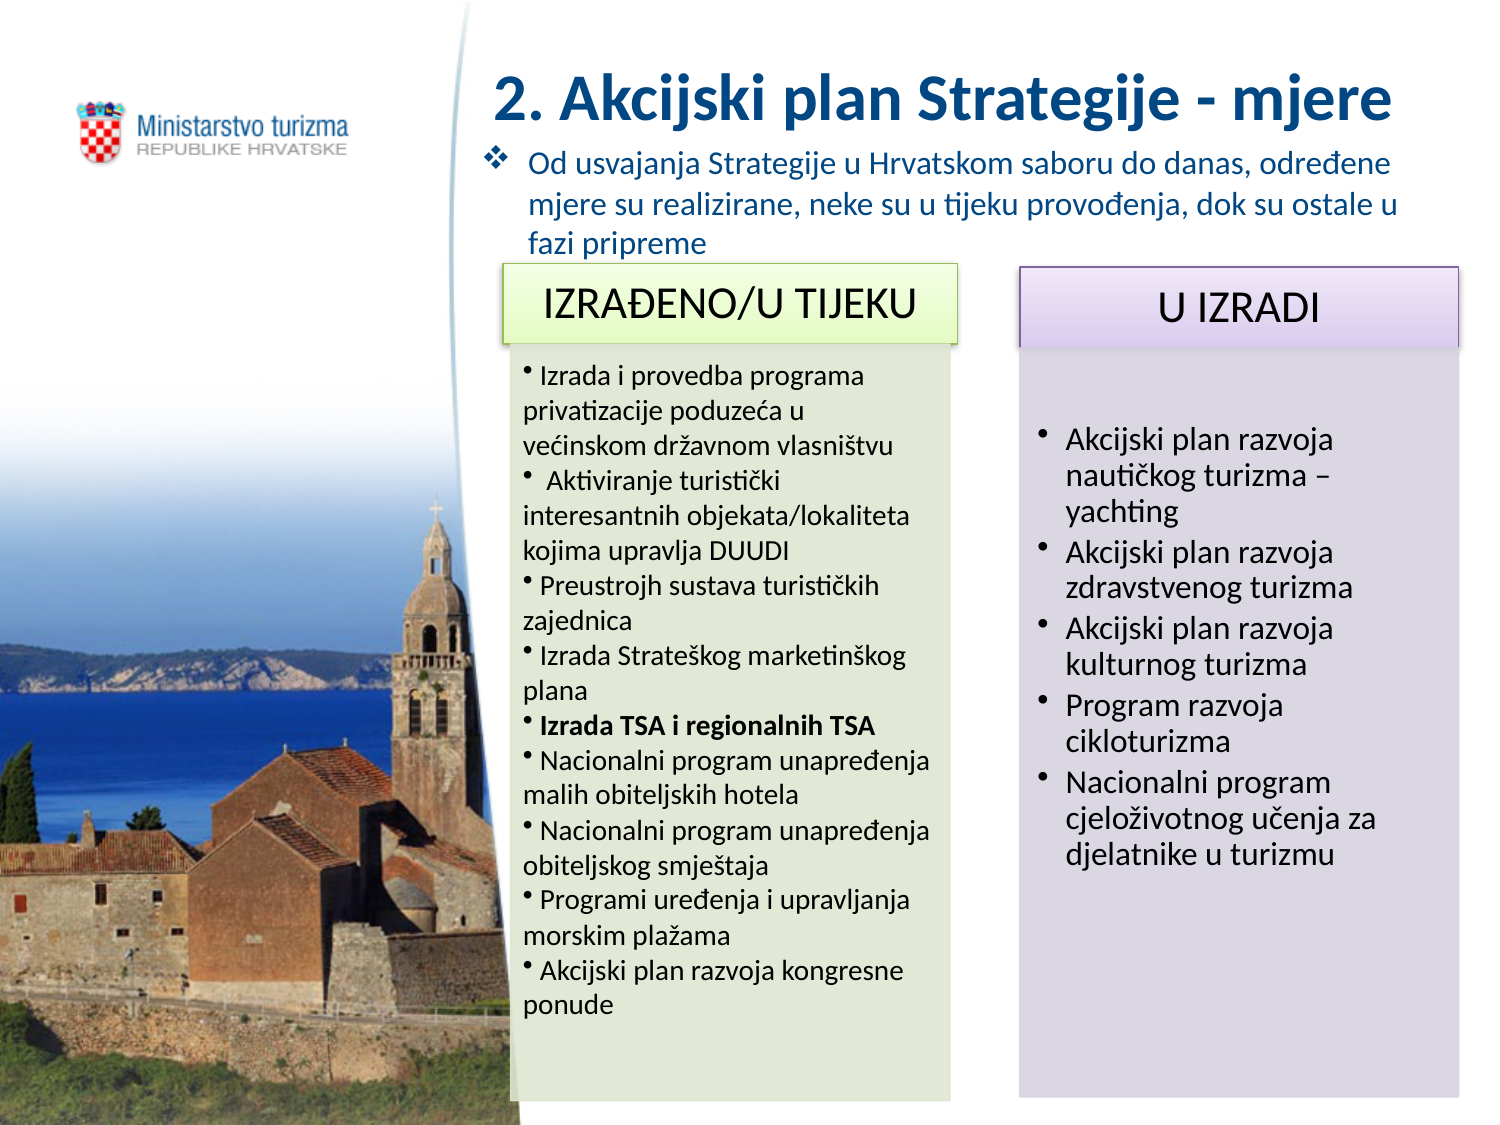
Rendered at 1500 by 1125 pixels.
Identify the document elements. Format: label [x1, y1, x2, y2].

text_box [501, 266, 1459, 1098]
picture [0, 0, 1500, 1125]
